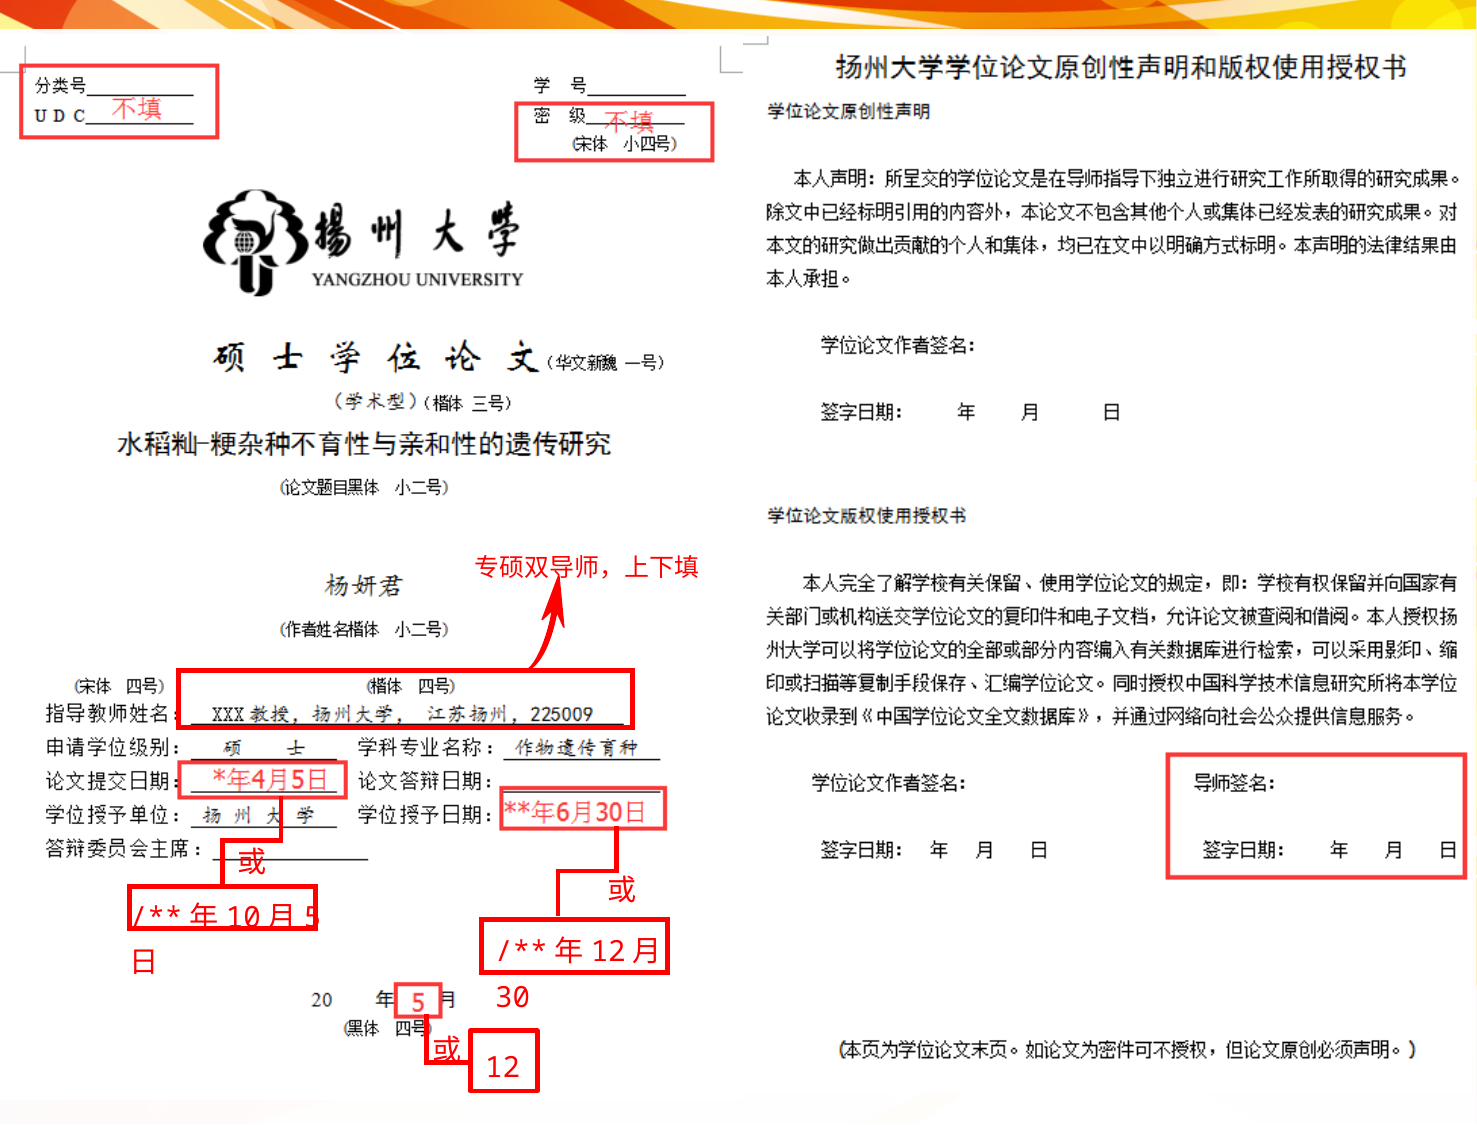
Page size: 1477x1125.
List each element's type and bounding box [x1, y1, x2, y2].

text_box [423, 1017, 473, 1060]
picture [0, 34, 1472, 1100]
text_box [541, 841, 633, 901]
text_box [480, 914, 694, 976]
picture [0, 0, 1477, 29]
text_box [115, 880, 353, 942]
text_box [206, 812, 297, 871]
